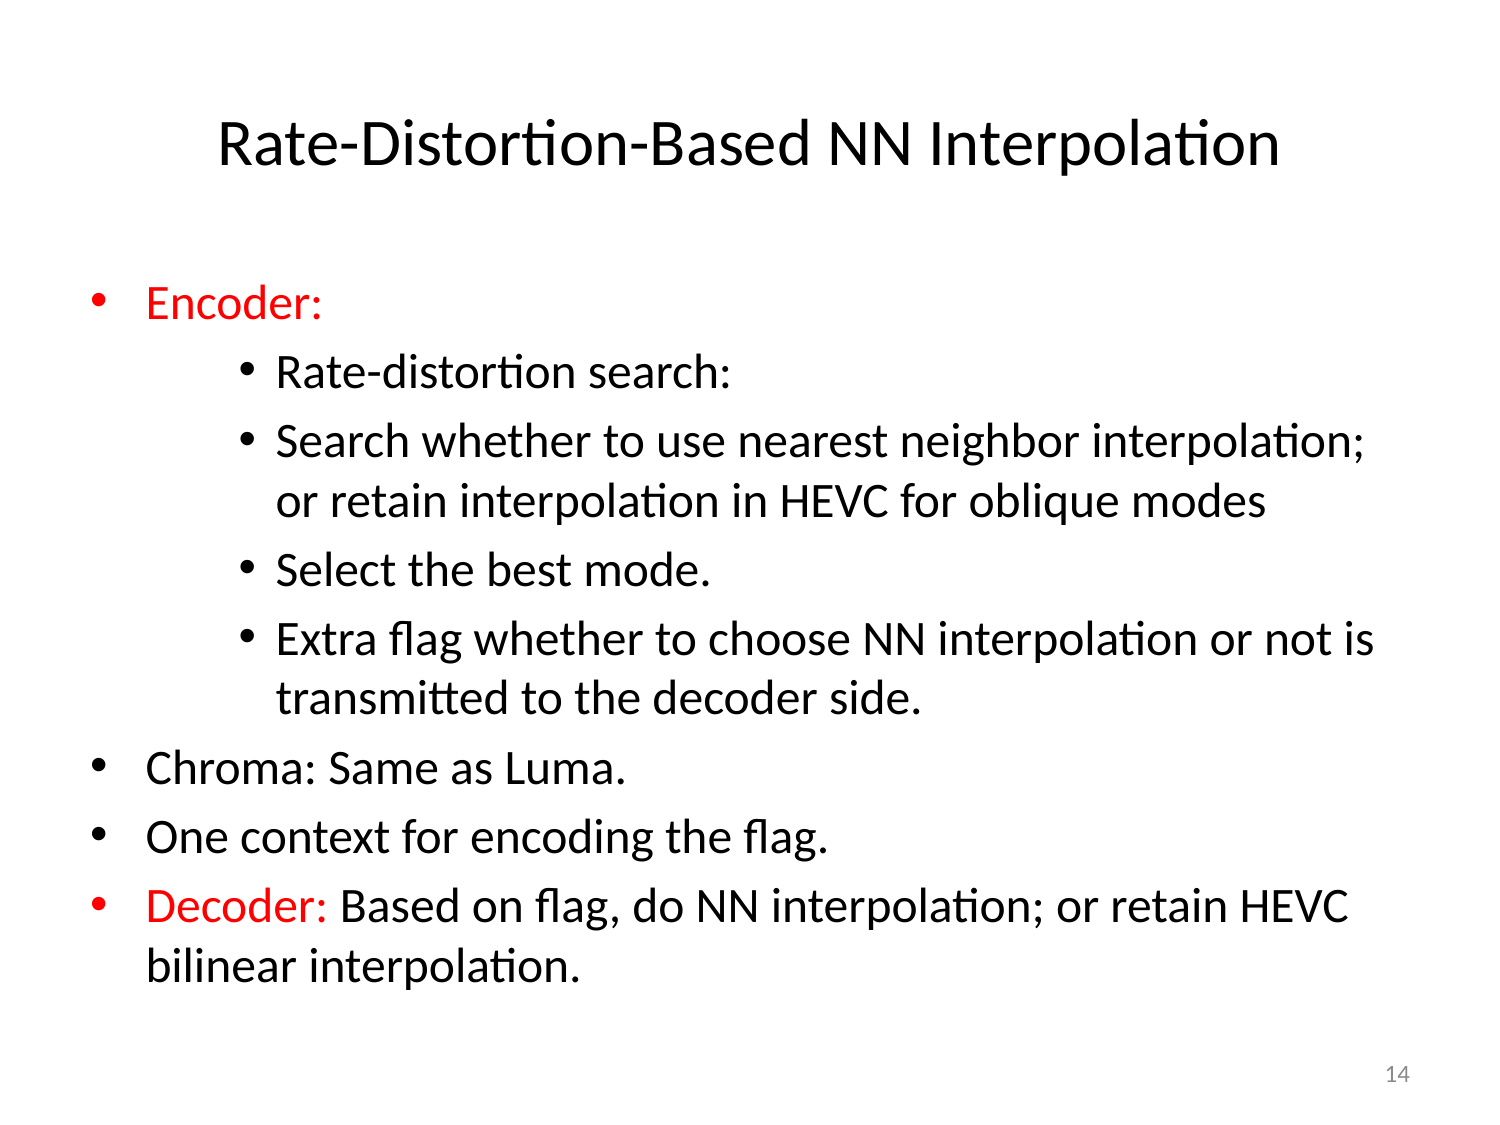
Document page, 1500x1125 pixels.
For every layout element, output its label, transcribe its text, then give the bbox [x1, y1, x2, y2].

title Rate-Distortion-Based NN Interpolation [75, 45, 1425, 233]
list Encoder: Rate-distortion search: Search whether to use nearest neighbor interpolation; or retain interpolation in HEVC for oblique modes Select the best mode. Extra flag whether to choose NN interpolation or not is transmitted to the decoder side. Chroma: Same as Luma. One context for encoding the flag. Decoder: Based on flag, do NN interpolation; or retain HEVC bilinear interpolation. [75, 262, 1425, 1005]
slide_number 14 [1074, 1042, 1425, 1103]
